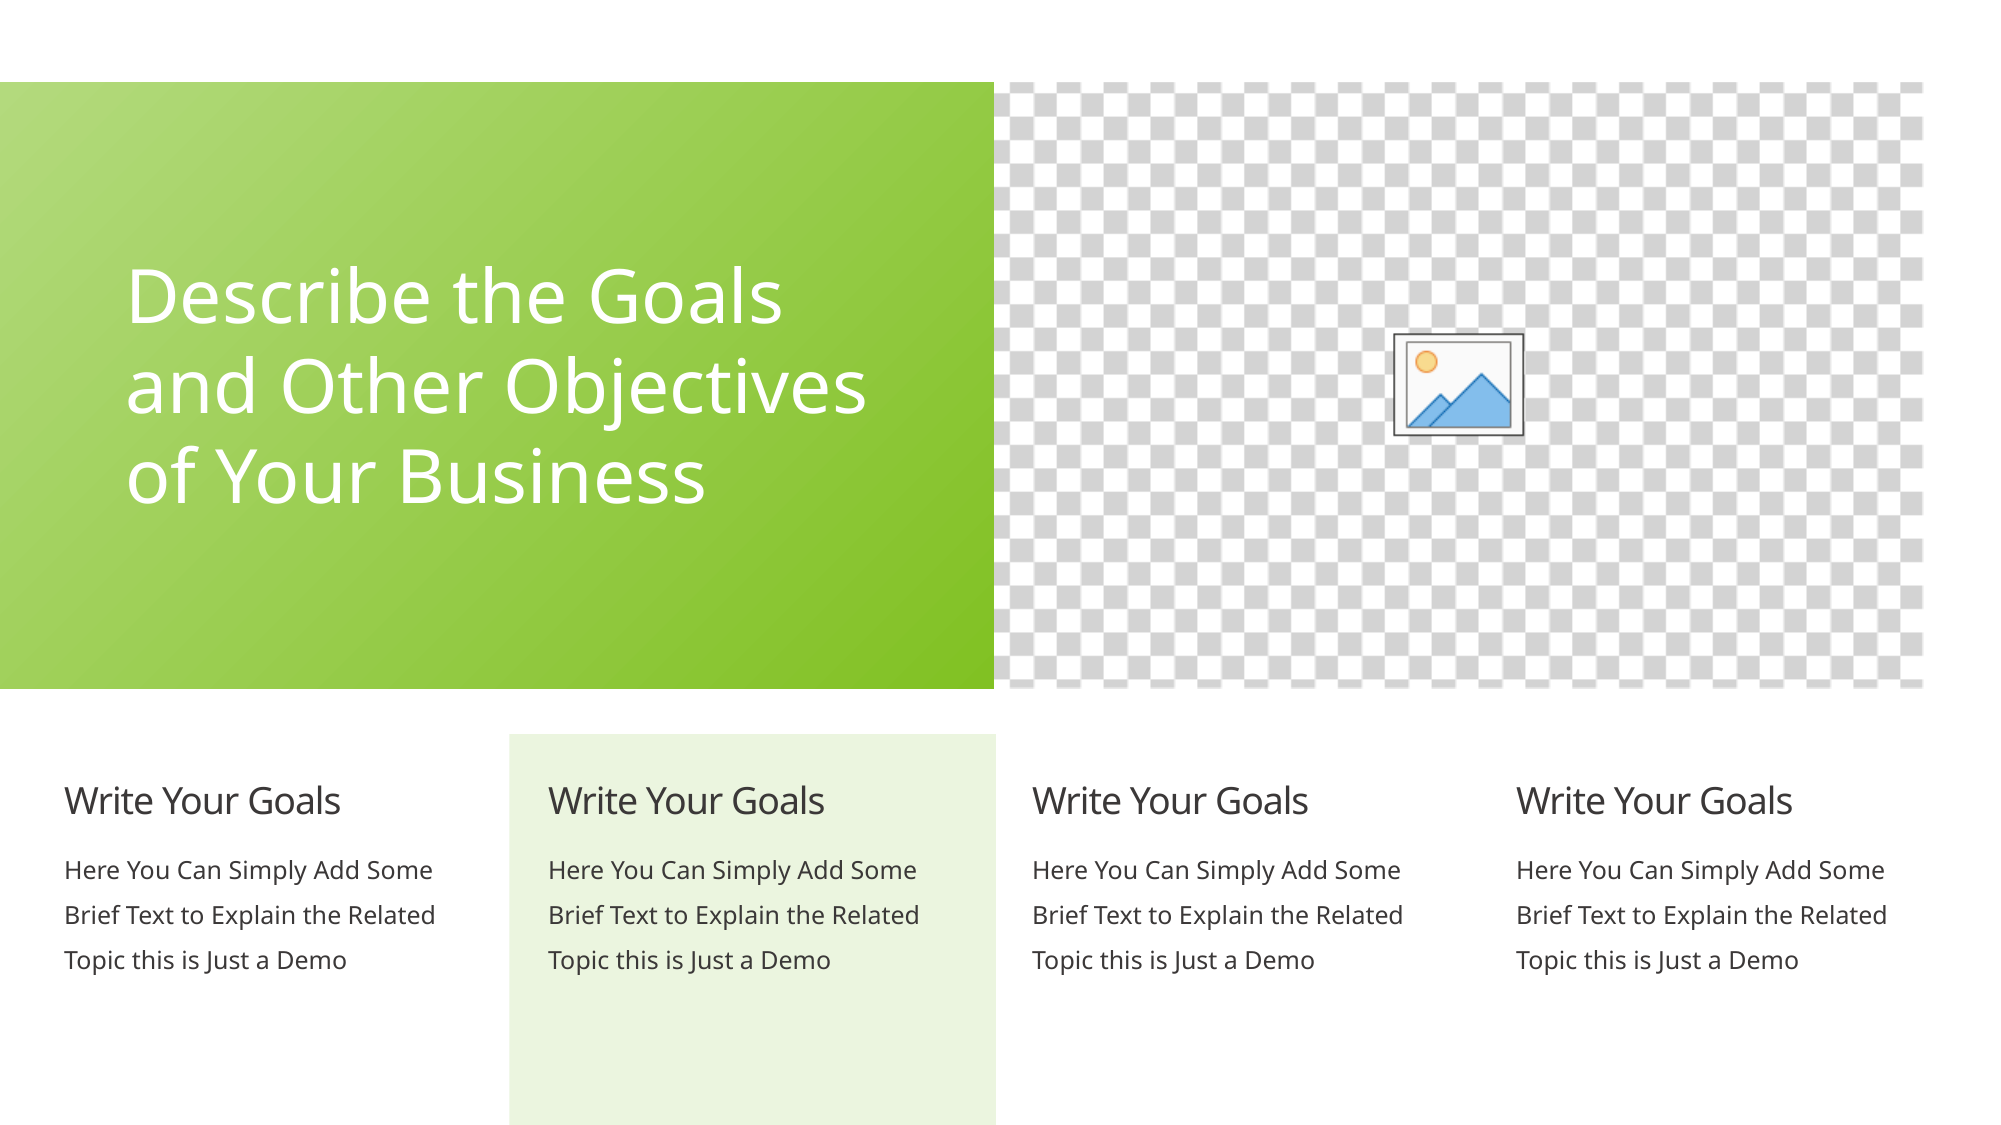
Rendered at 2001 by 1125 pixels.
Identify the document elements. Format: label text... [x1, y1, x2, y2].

text_box Write Your Goals [49, 769, 499, 830]
text_box [0, 81, 993, 689]
text_box Write Your Goals [1017, 769, 1467, 830]
text_box Write Your Goals [533, 769, 983, 830]
text_box Here You Can Simply Add Some Brief Text to Explain the Related Topic this is Just a Demo [533, 832, 983, 982]
text_box [509, 734, 997, 1125]
text_box Here You Can Simply Add Some Brief Text to Explain the Related Topic this is Just a Demo [1501, 832, 1951, 982]
text_box Describe the Goals and Other Objectives of Your Business [110, 241, 884, 526]
text_box Here You Can Simply Add Some Brief Text to Explain the Related Topic this is Just a Demo [1017, 832, 1467, 982]
text_box Here You Can Simply Add Some Brief Text to Explain the Related Topic this is Just a Demo [49, 832, 499, 982]
text_box Write Your Goals [1501, 769, 1951, 830]
picture [993, 81, 1924, 689]
